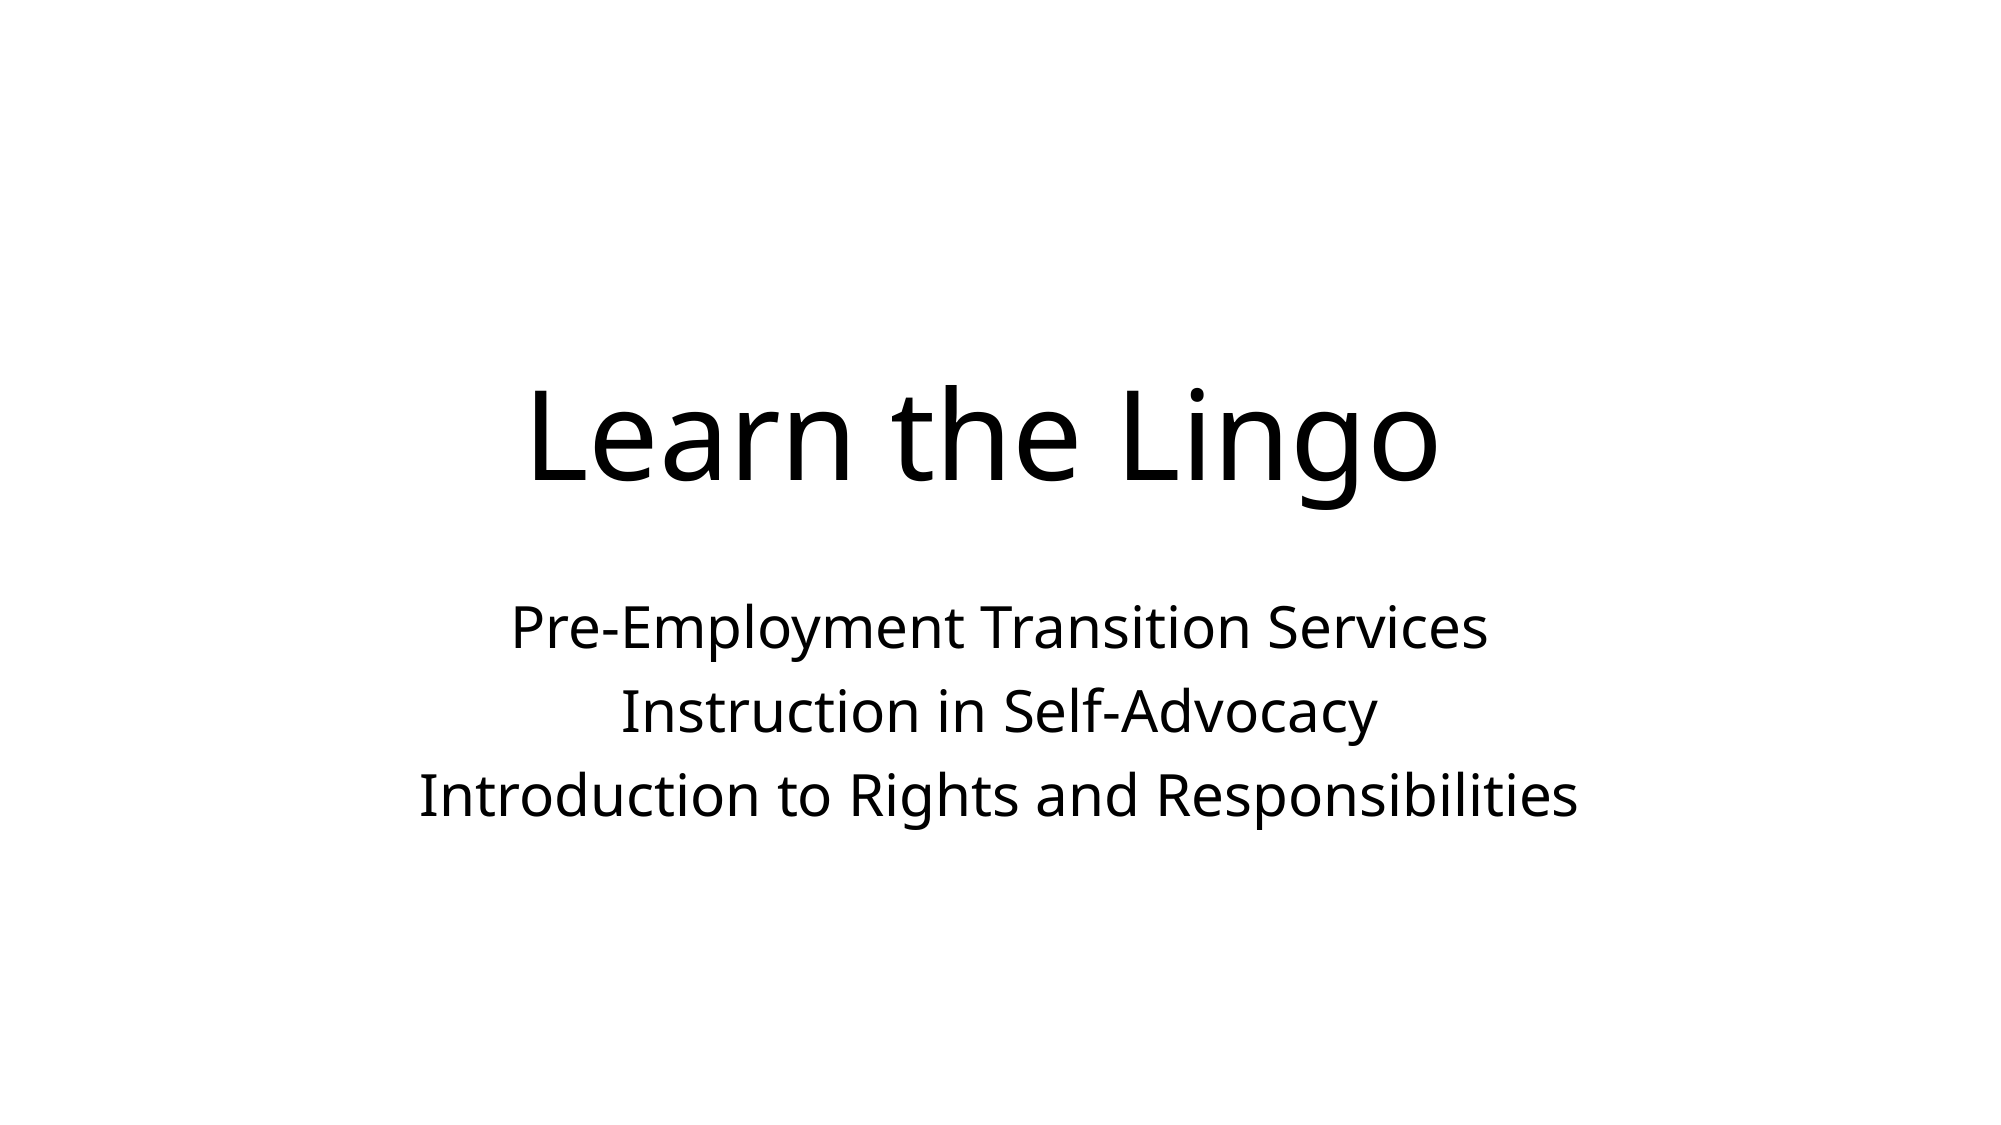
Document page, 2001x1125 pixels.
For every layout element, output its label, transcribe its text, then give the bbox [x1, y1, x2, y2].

subtitle Pre-Employment Transition Services Instruction in Self-Advocacy Introduction to Rights and Responsibilities [249, 590, 1750, 863]
title Learn the Lingo [249, 123, 1750, 516]
